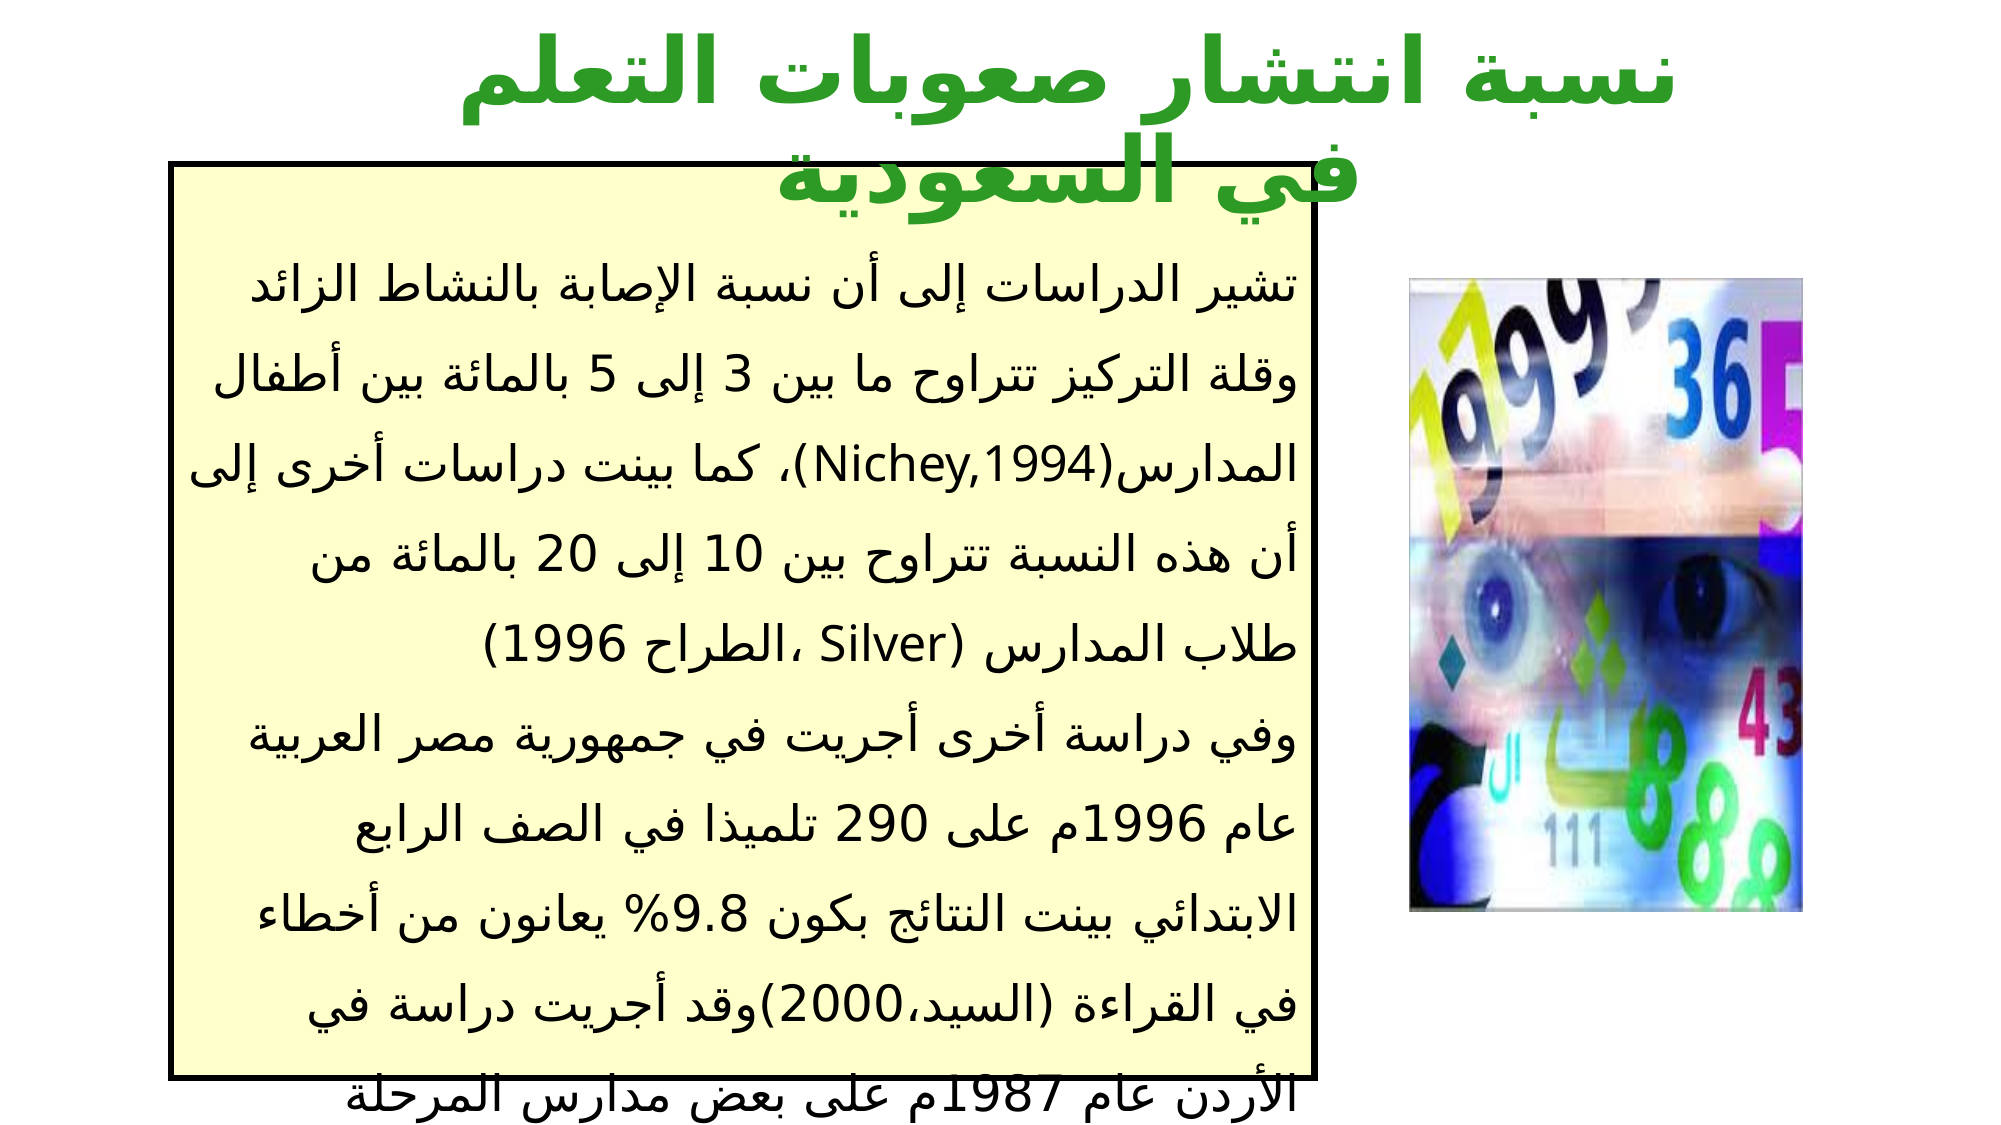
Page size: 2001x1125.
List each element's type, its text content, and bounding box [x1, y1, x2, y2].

title نسبة انتشار صعوبات التعلم في السعودية [437, 46, 1704, 129]
text_box تشير الدراسات إلى أن نسبة الإصابة بالنشاط الزائد وقلة التركيز تتراوح ما بين 3 إلى 5 بالمائة بين أطفال المدارس(Nichey,1994)، كما بينت دراسات أخرى إلى أن هذه النسبة تتراوح بين 10 إلى 20 بالمائة من طلاب المدارس (Silver ،الطراح 1996) وفي دراسة أخرى أجريت في جمهورية مصر العربية عام 1996م على 290 تلميذا في الصف الرابع الابتدائي بينت النتائج بكون 9.8% يعانون من أخطاء في القراءة (السيد،2000)وقد أجريت دراسة في الأردن عام 1987م على بعض مدارس المرحلة الابتدائية حيث بينت النتائج أن 21% من العينة يعانون من صعوبات في تعلم اللغة العربية. [170, 163, 1315, 1078]
picture [1409, 278, 1803, 912]
